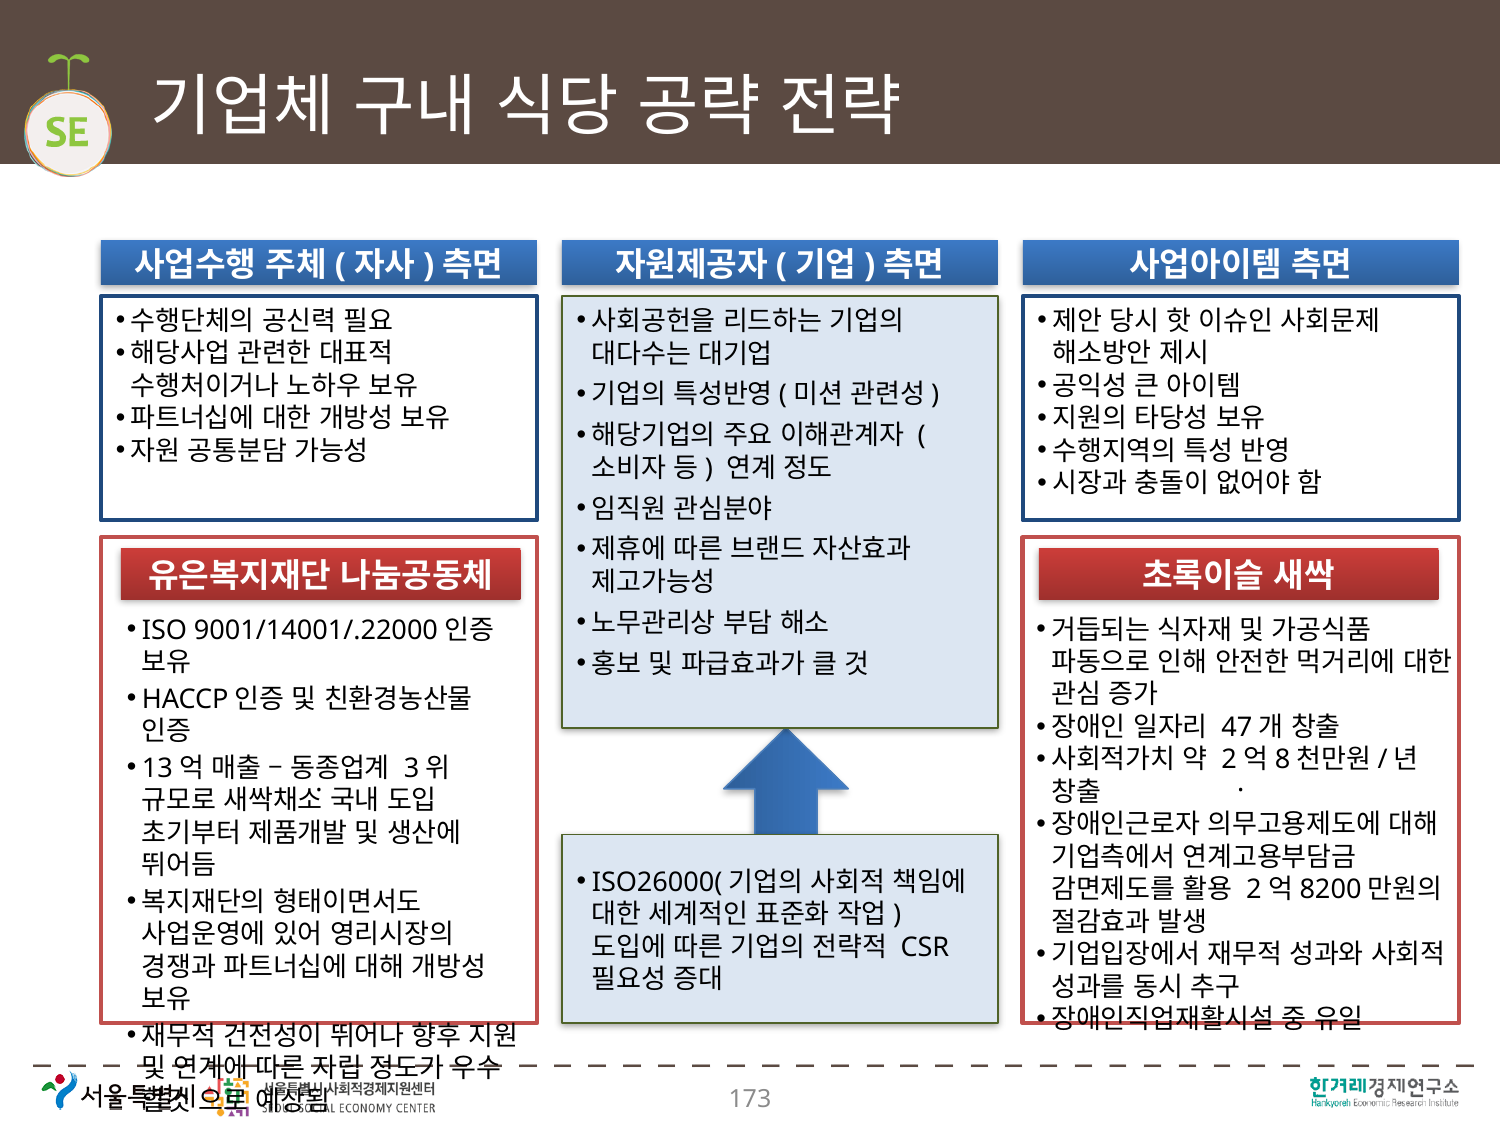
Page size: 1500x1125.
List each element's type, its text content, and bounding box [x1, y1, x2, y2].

text_box 자원제공자(기업)측면 [561, 240, 998, 285]
text_box 수행단체의 공신력 필요 해당사업 관련한 대표적 수행처이거나 노하우 보유 파트너십에 대한 개방성 보유 자원 공통분담 가능성 [99, 294, 539, 522]
text_box . [1020, 535, 1461, 1025]
text_box 거듭되는 식자재 및 가공식품 파동으로 인해 안전한 먹거리에 대한 관심 증가 장애인 일자리 47개 창출 사회적가치 약 2억8천만원/년 창출 장애인근로자 의무고용제도에 대해 기업측에서 연계고용부담금 감면제도를 활용 2억8200만원의 절감효과 발생 기업입장에서 재무적 성과와 사회적 성과를 동시 추구 장애인직업재활시설 중 유일 [1021, 604, 1471, 1042]
slide_number 173 [696, 1069, 804, 1125]
title 기업체 구내 식당 공략 전략 [135, 45, 1463, 161]
text_box ISO 9001/14001/.22000인증 보유 HACCP인증 및 친환경농산물 인증 13억 매출 – 동종업계 3위 규모로 새싹채소 국내 도입 초기부터 제품개발 및 생산에 뛰어듬 복지재단의 형태이면서도 사업운영에 있어 영리시장의 경쟁과 파트너십에 대해 개방성 보유 재무적 건전성이 뛰어나 향후 지원 및 연계에 따른 자립 정도가 우수 할것 으로 예상됨 [112, 604, 545, 1124]
text_box 제안 당시 핫 이슈인 사회문제 해소방안 제시 공익성 큰 아이템 지원의 타당성 보유 수행지역의 특성 반영 시장과 충돌이 없어야 함 [1021, 294, 1461, 522]
text_box 사회공헌을 리드하는 기업의 대다수는 대기업 기업의 특성반영(미션 관련성) 해당기업의 주요 이해관계자 (소비자 등) 연계 정도 임직원 관심분야 제휴에 따른 브랜드 자산효과 제고가능성 노무관리상 부담 해소 홍보 및 파급효과가 클 것 [561, 295, 999, 729]
text_box . [99, 535, 539, 1025]
text_box ISO26000(기업의 사회적 책임에 대한 세계적인 표준화 작업) 도입에 따른 기업의 전략적 CSR 필요성 증대 [561, 834, 999, 1024]
text_box [723, 735, 850, 832]
text_box 초록이슬 새싹 [1038, 548, 1439, 600]
text_box 사업아이템 측면 [1022, 240, 1459, 285]
text_box 사업수행 주체(자사)측면 [100, 240, 537, 285]
picture [0, 0, 1500, 1125]
text_box 유은복지재단 나눔공동체 [120, 548, 521, 600]
